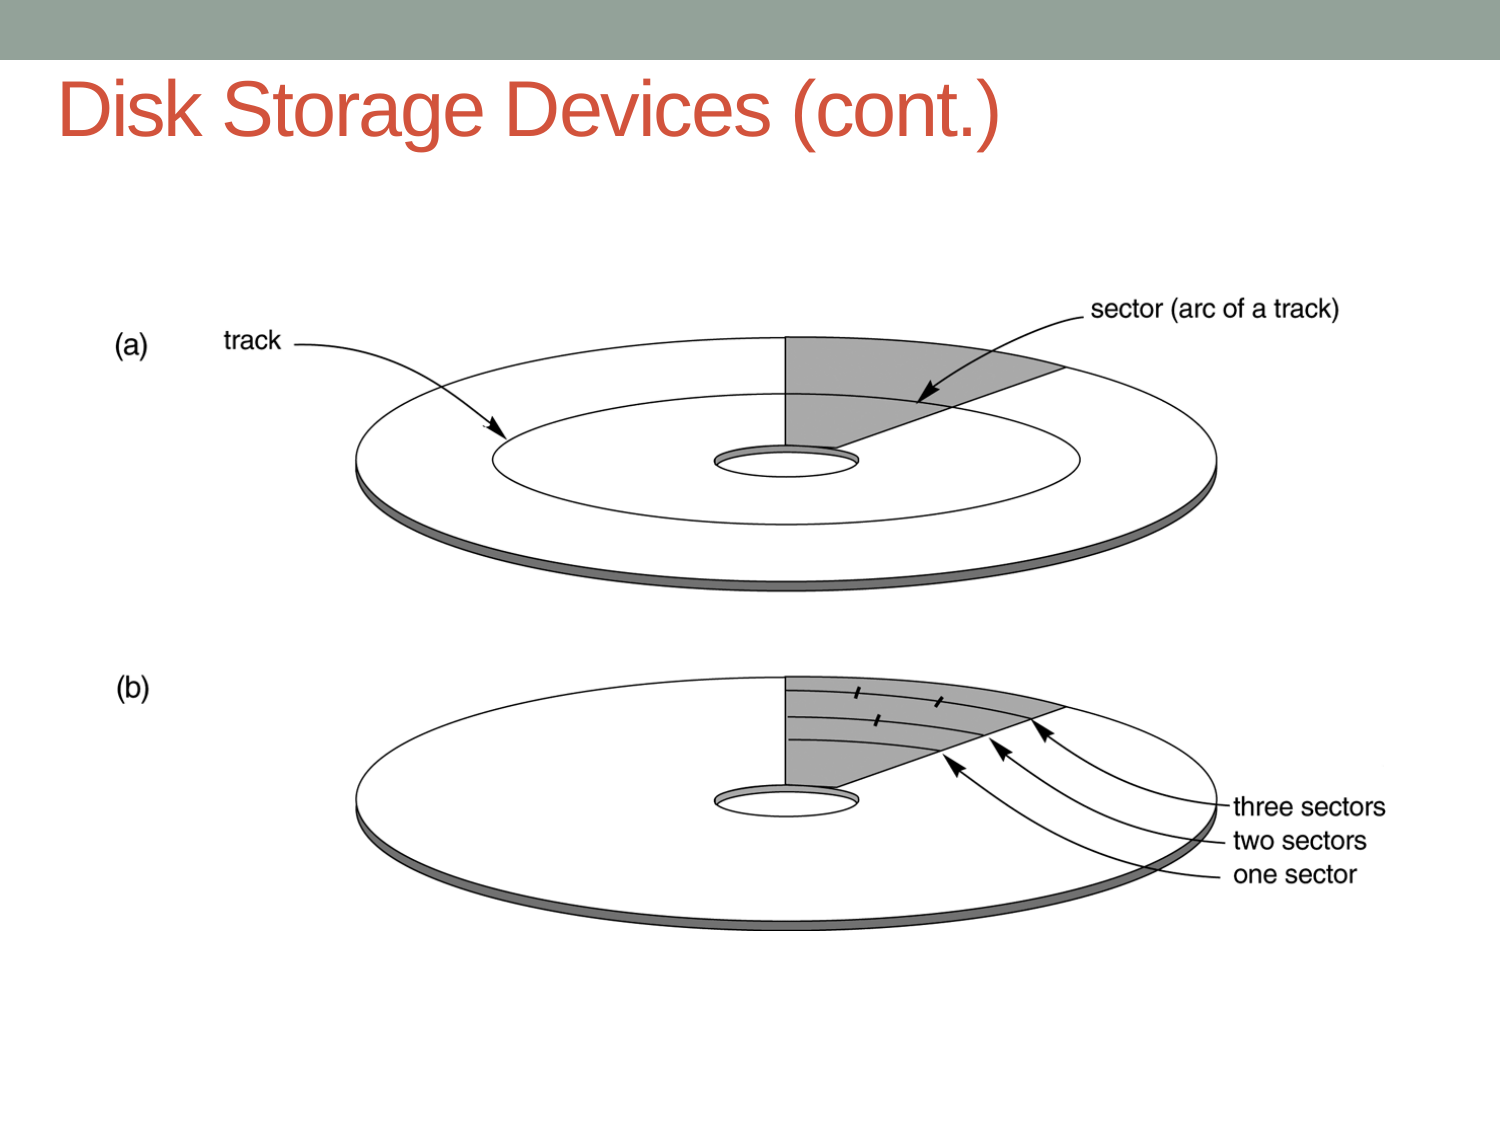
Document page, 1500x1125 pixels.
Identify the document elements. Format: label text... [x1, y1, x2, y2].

picture [114, 255, 1386, 931]
title Disk Storage Devices (cont.) [41, 49, 1442, 161]
